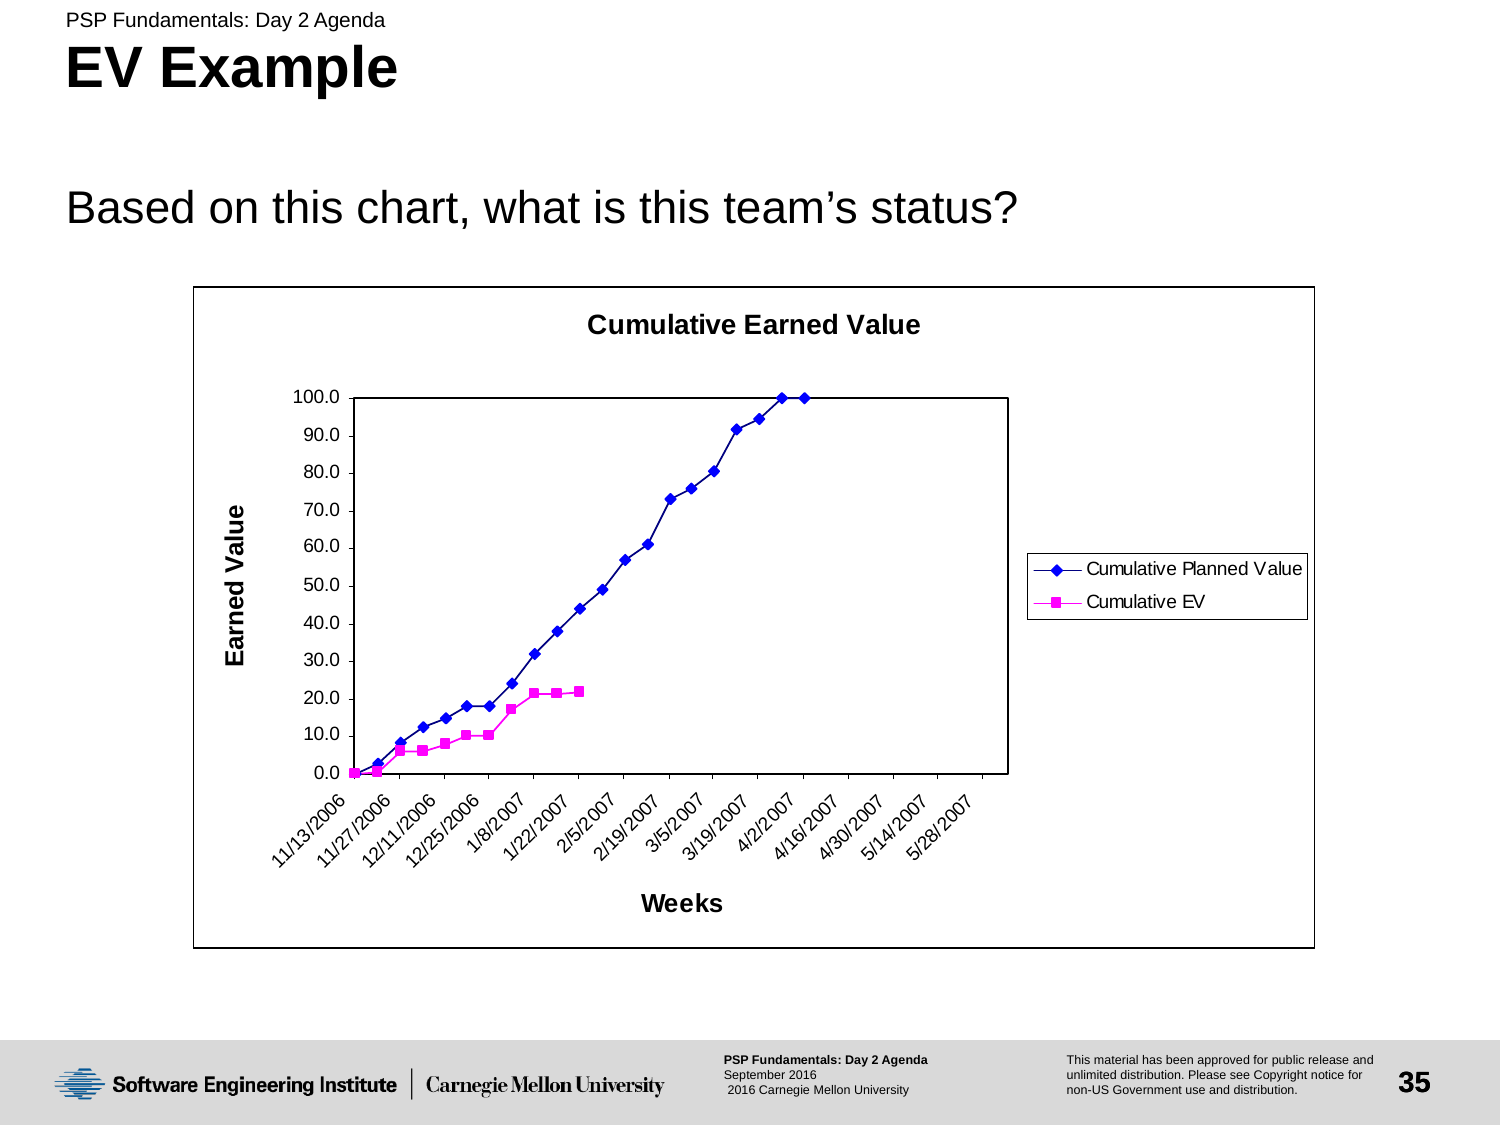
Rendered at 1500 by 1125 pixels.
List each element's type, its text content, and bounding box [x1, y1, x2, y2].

picture [46, 1061, 673, 1104]
title EV Example [65, 37, 1430, 148]
list Based on this chart, what is this team’s status? [65, 177, 1431, 1000]
picture [184, 277, 1325, 957]
